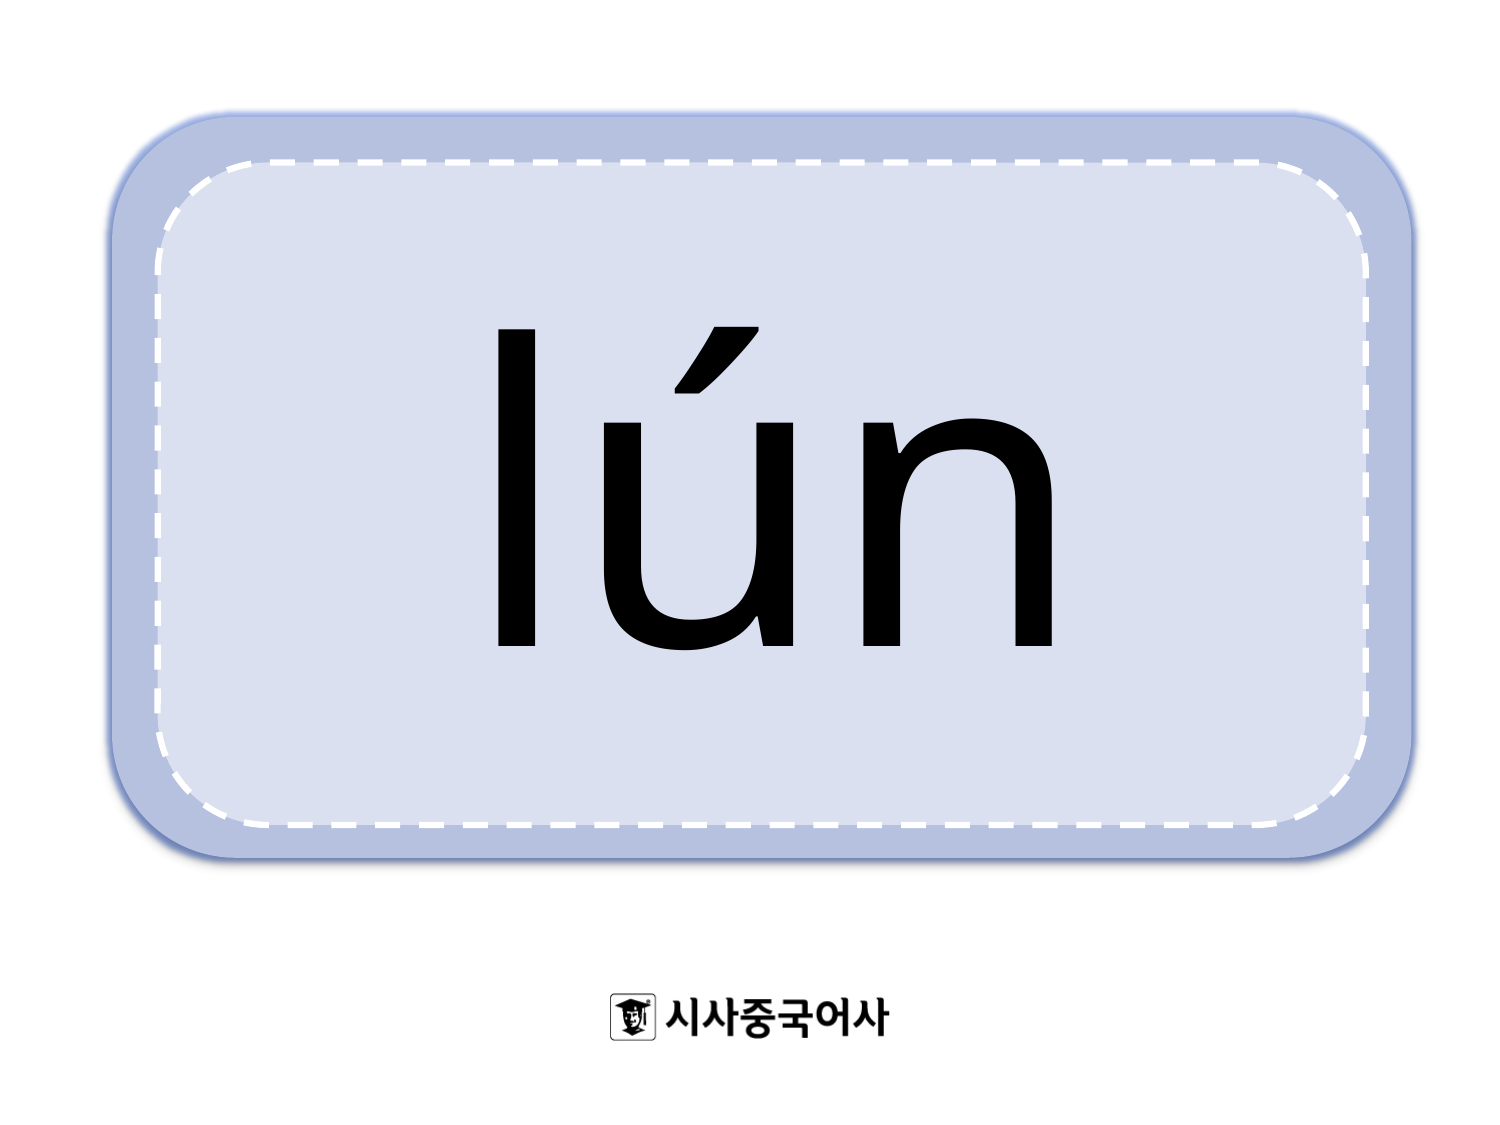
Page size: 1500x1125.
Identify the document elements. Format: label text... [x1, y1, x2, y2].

text_box lún [171, 148, 1380, 811]
picture [602, 987, 898, 1047]
